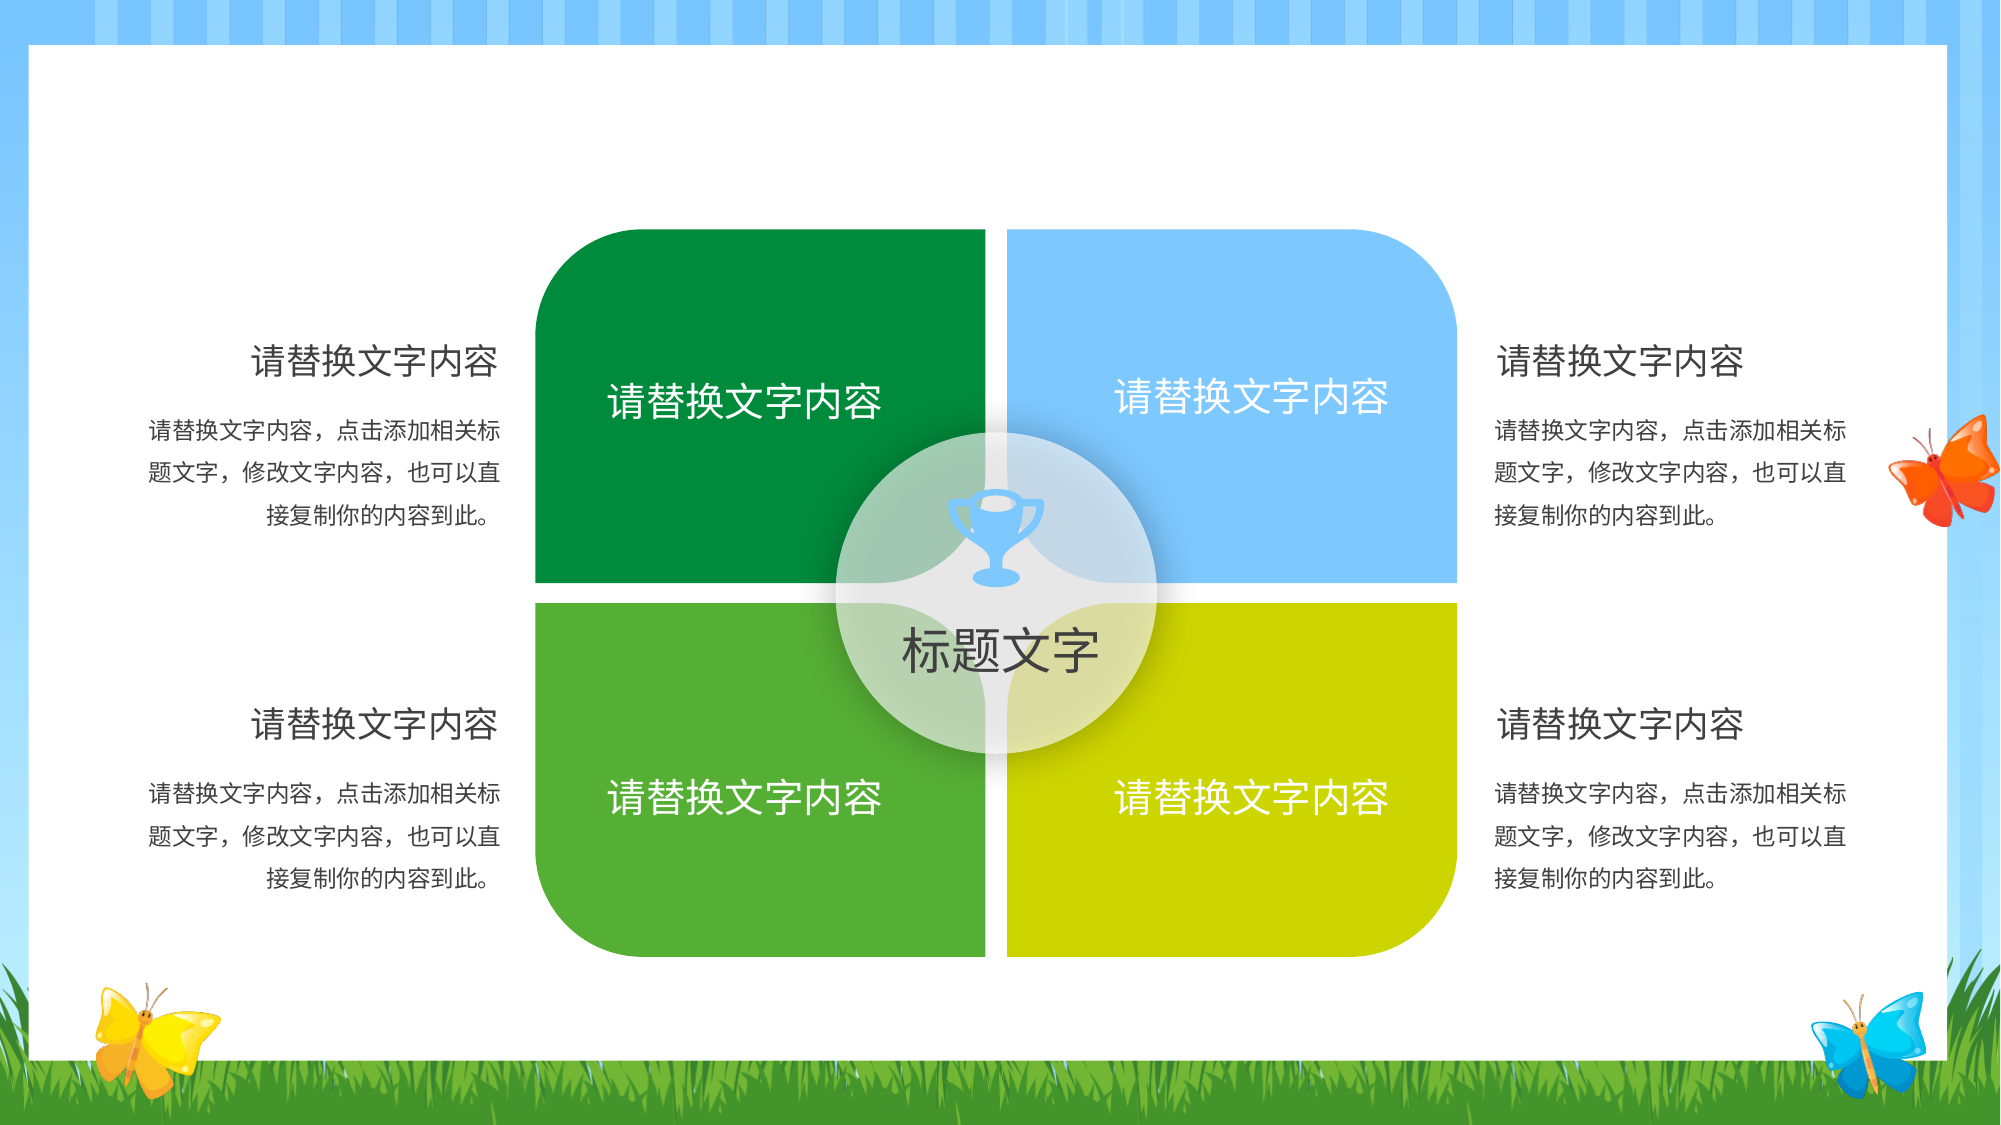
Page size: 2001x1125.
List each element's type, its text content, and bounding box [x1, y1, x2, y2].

text_box 请替换文字内容 [591, 345, 923, 432]
text_box [534, 228, 987, 585]
text_box 请替换文字内容 [1099, 751, 1416, 828]
text_box 请替换文字内容，点击添加相关标题文字，修改文字内容，也可以直接复制你的内容到此。 [1479, 757, 1881, 900]
picture [0, 0, 2001, 1125]
text_box [534, 602, 987, 958]
text_box 请替换文字内容 [235, 694, 514, 753]
text_box 请替换文字内容 [1099, 350, 1416, 427]
text_box 请替换文字内容，点击添加相关标题文字，修改文字内容，也可以直接复制你的内容到此。 [114, 394, 516, 537]
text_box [835, 432, 1157, 754]
text_box [1006, 228, 1459, 585]
text_box 请替换文字内容，点击添加相关标题文字，修改文字内容，也可以直接复制你的内容到此。 [114, 757, 516, 900]
text_box 请替换文字内容 [1481, 694, 1760, 753]
text_box 请替换文字内容，点击添加相关标题文字，修改文字内容，也可以直接复制你的内容到此。 [1479, 394, 1881, 537]
text_box 请替换文字内容 [1481, 331, 1760, 389]
text_box [1006, 602, 1459, 958]
text_box 请替换文字内容 [591, 751, 913, 828]
text_box 请替换文字内容 [235, 331, 514, 389]
